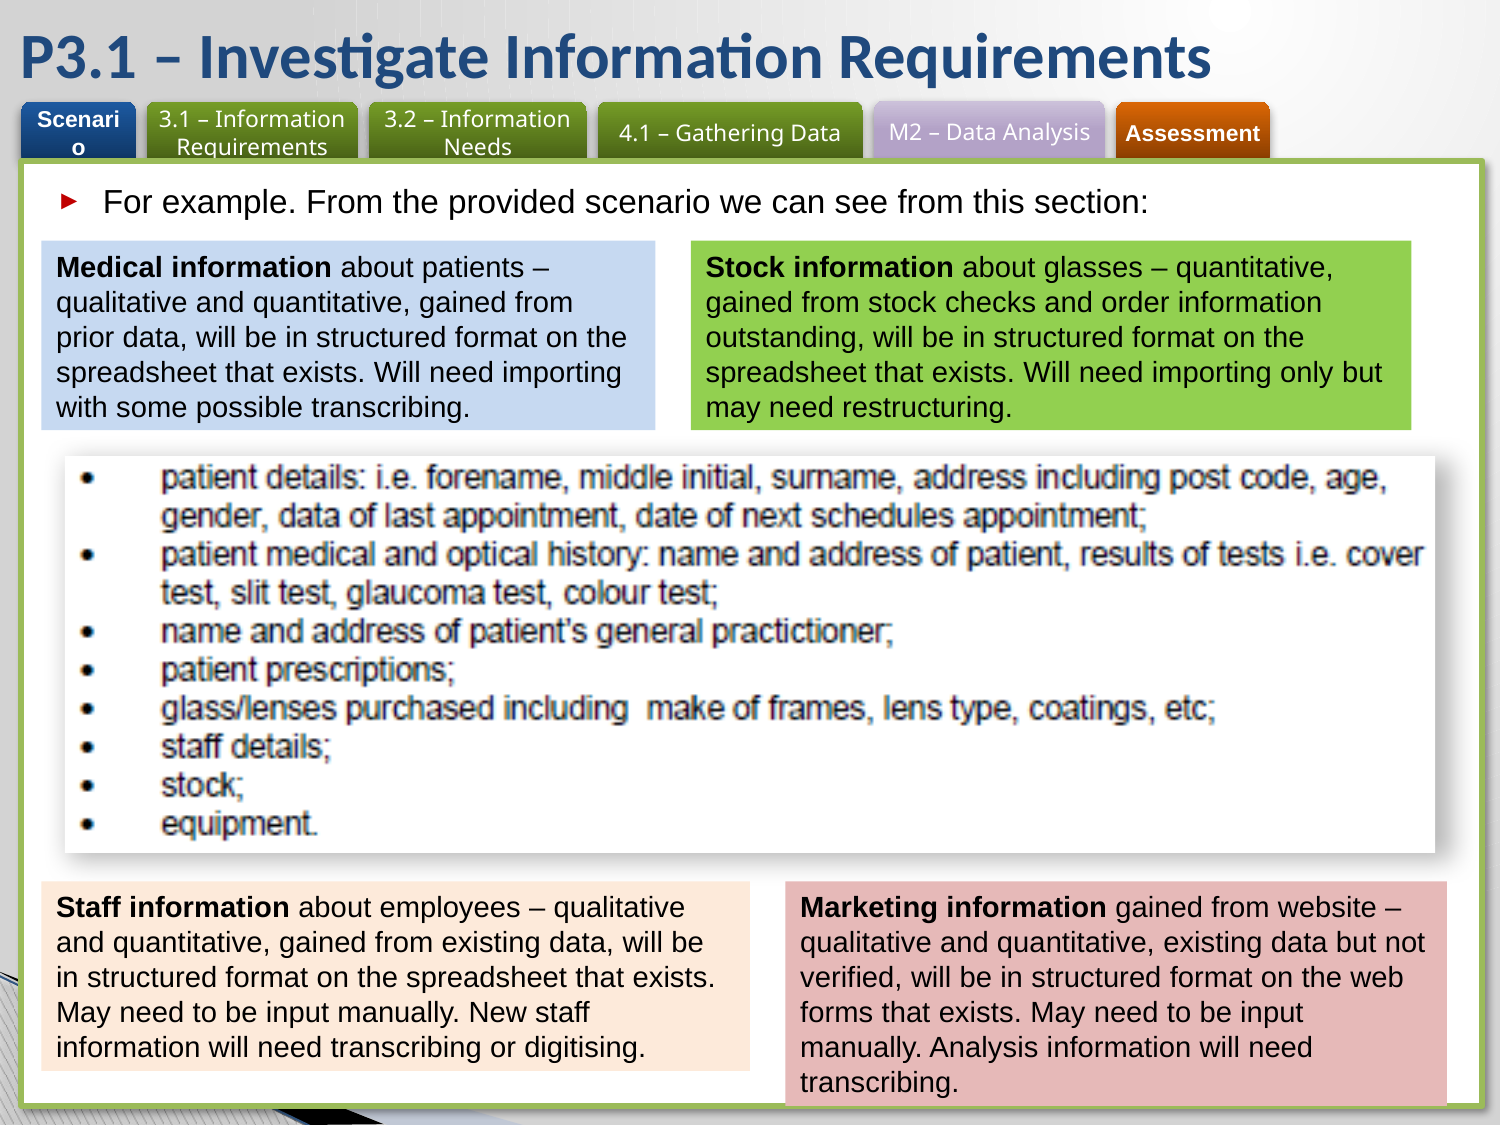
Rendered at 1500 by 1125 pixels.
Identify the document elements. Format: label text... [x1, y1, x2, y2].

text_box Staff information about employees – qualitative and quantitative, gained from existing data, will be in structured format on the spreadsheet that exists. May need to be input manually. New staff information will need transcribing or digitising. [41, 881, 750, 1071]
text_box Stock information about glasses – quantitative, gained from stock checks and order information outstanding, will be in structured format on the spreadsheet that exists. Will need importing only but may need restructuring. [690, 240, 1412, 431]
text_box Medical information about patients – qualitative and quantitative, gained from prior data, will be in structured format on the spreadsheet that exists. Will need importing with some possible transcribing. [41, 240, 656, 431]
picture [281, 1114, 303, 1125]
text_box For example. From the provided scenario we can see from this section: [41, 172, 1459, 228]
title P3.1 – Investigate Information Requirements [5, 7, 1241, 98]
picture [64, 455, 1436, 854]
text_box Marketing information gained from website – qualitative and quantitative, existing data but not verified, will be in structured format on the web forms that exists. May need to be input manually. Analysis information will need transcribing. [785, 881, 1447, 1106]
